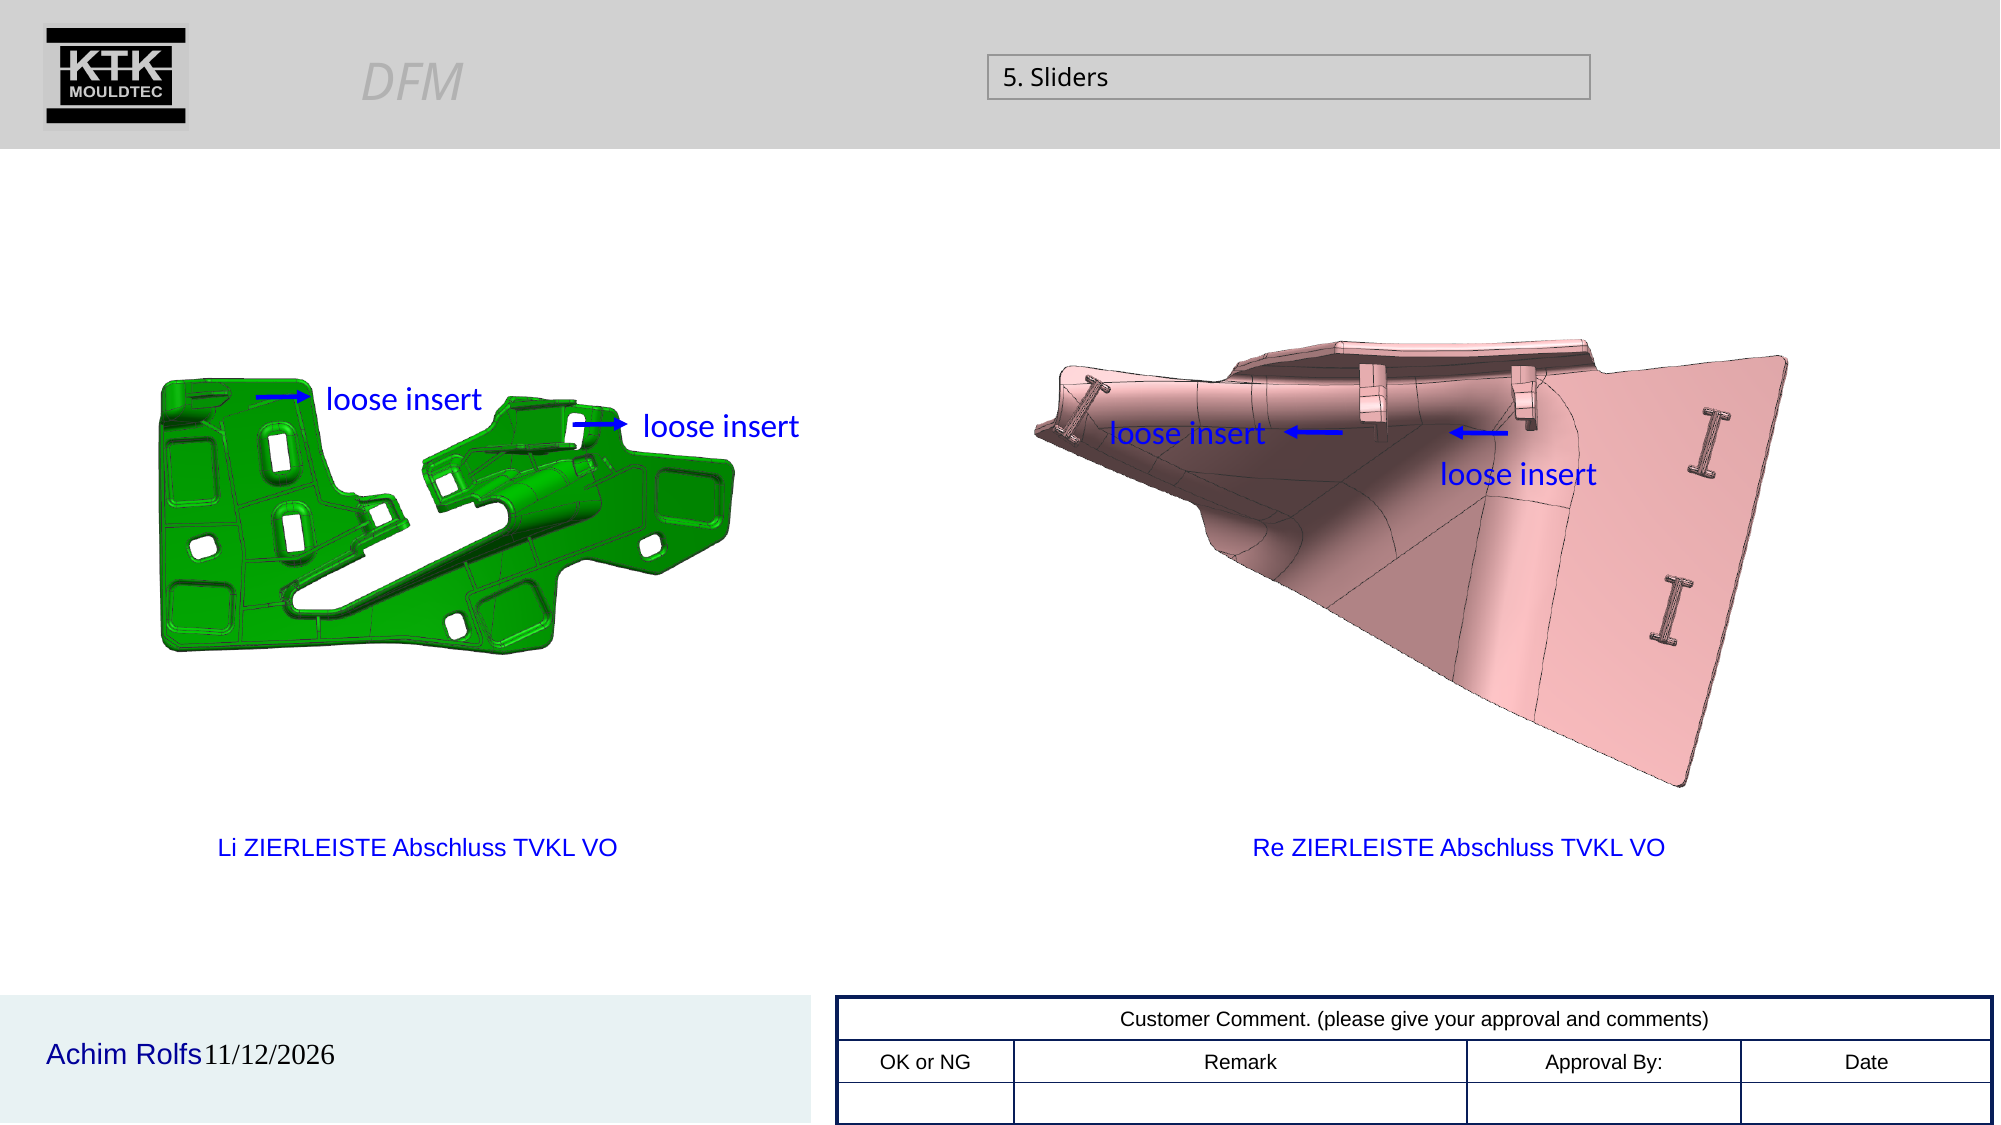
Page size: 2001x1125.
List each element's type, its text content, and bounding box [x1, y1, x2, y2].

text_box Li ZIERLEISTE Abschluss TVKL VO [202, 824, 634, 869]
picture [1001, 290, 1814, 815]
slide_number [188, 1027, 433, 1106]
text_box loose insert [785, 397, 816, 452]
text_box Re ZIERLEISTE Abschluss TVKL VO [1237, 824, 1682, 869]
text_box 5. Sliders [988, 54, 1591, 100]
picture [125, 345, 781, 697]
